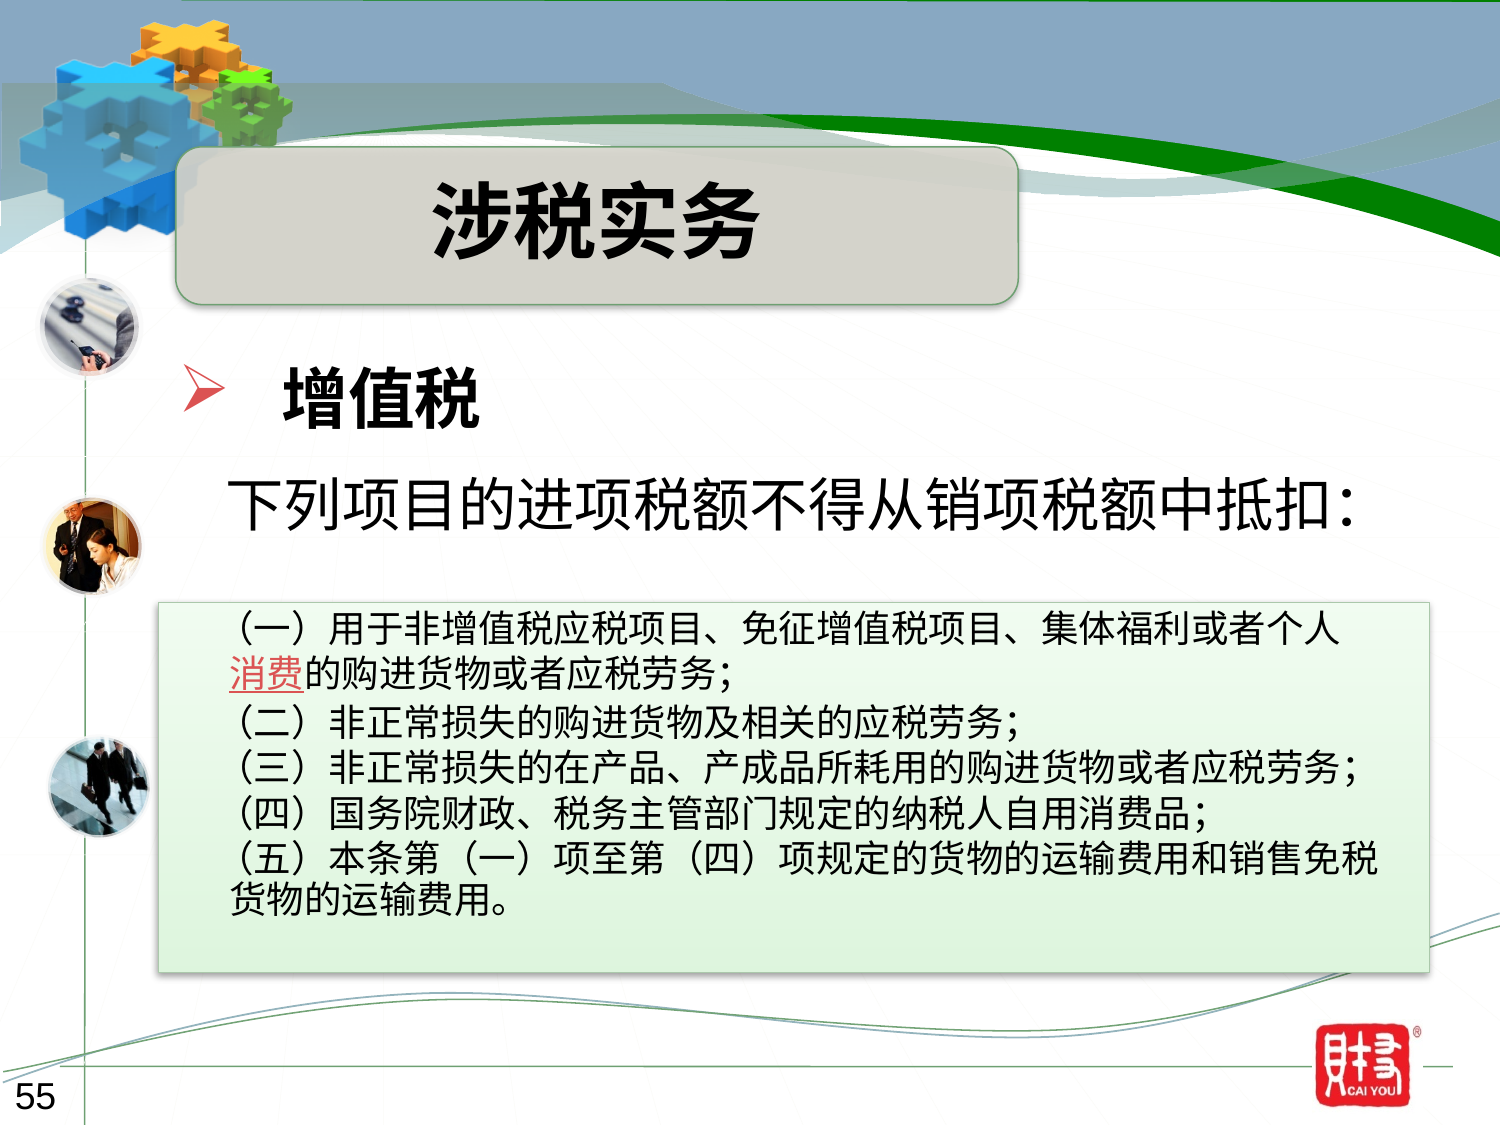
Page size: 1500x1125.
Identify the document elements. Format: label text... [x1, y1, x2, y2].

text_box 55 [0, 1064, 94, 1125]
picture [46, 501, 138, 591]
text_box 下列项目的进项税额不得从销项税额中抵扣： [210, 468, 1418, 547]
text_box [175, 146, 1019, 305]
text_box 增值税 [163, 349, 1078, 445]
text_box （一）用于非增值税应税项目、免征增值税项目、集体福利或者个人消费的购进货物或者应税劳务； （二）非正常损失的购进货物及相关的应税劳务； （三）非正常损失的在产品、产成品所耗用的购进货物或者应税劳务； （四）国务院财政、税务主管部门规定的纳税人自用消费品； （五）本条第（一）项至第（四）项规定的货物的运输费用和销售免税货物的运输费用。 [158, 602, 1430, 973]
picture [0, 18, 300, 226]
picture [45, 283, 134, 371]
picture [51, 740, 147, 835]
picture [277, 142, 300, 146]
picture [6, 170, 175, 252]
picture [1312, 1019, 1423, 1114]
